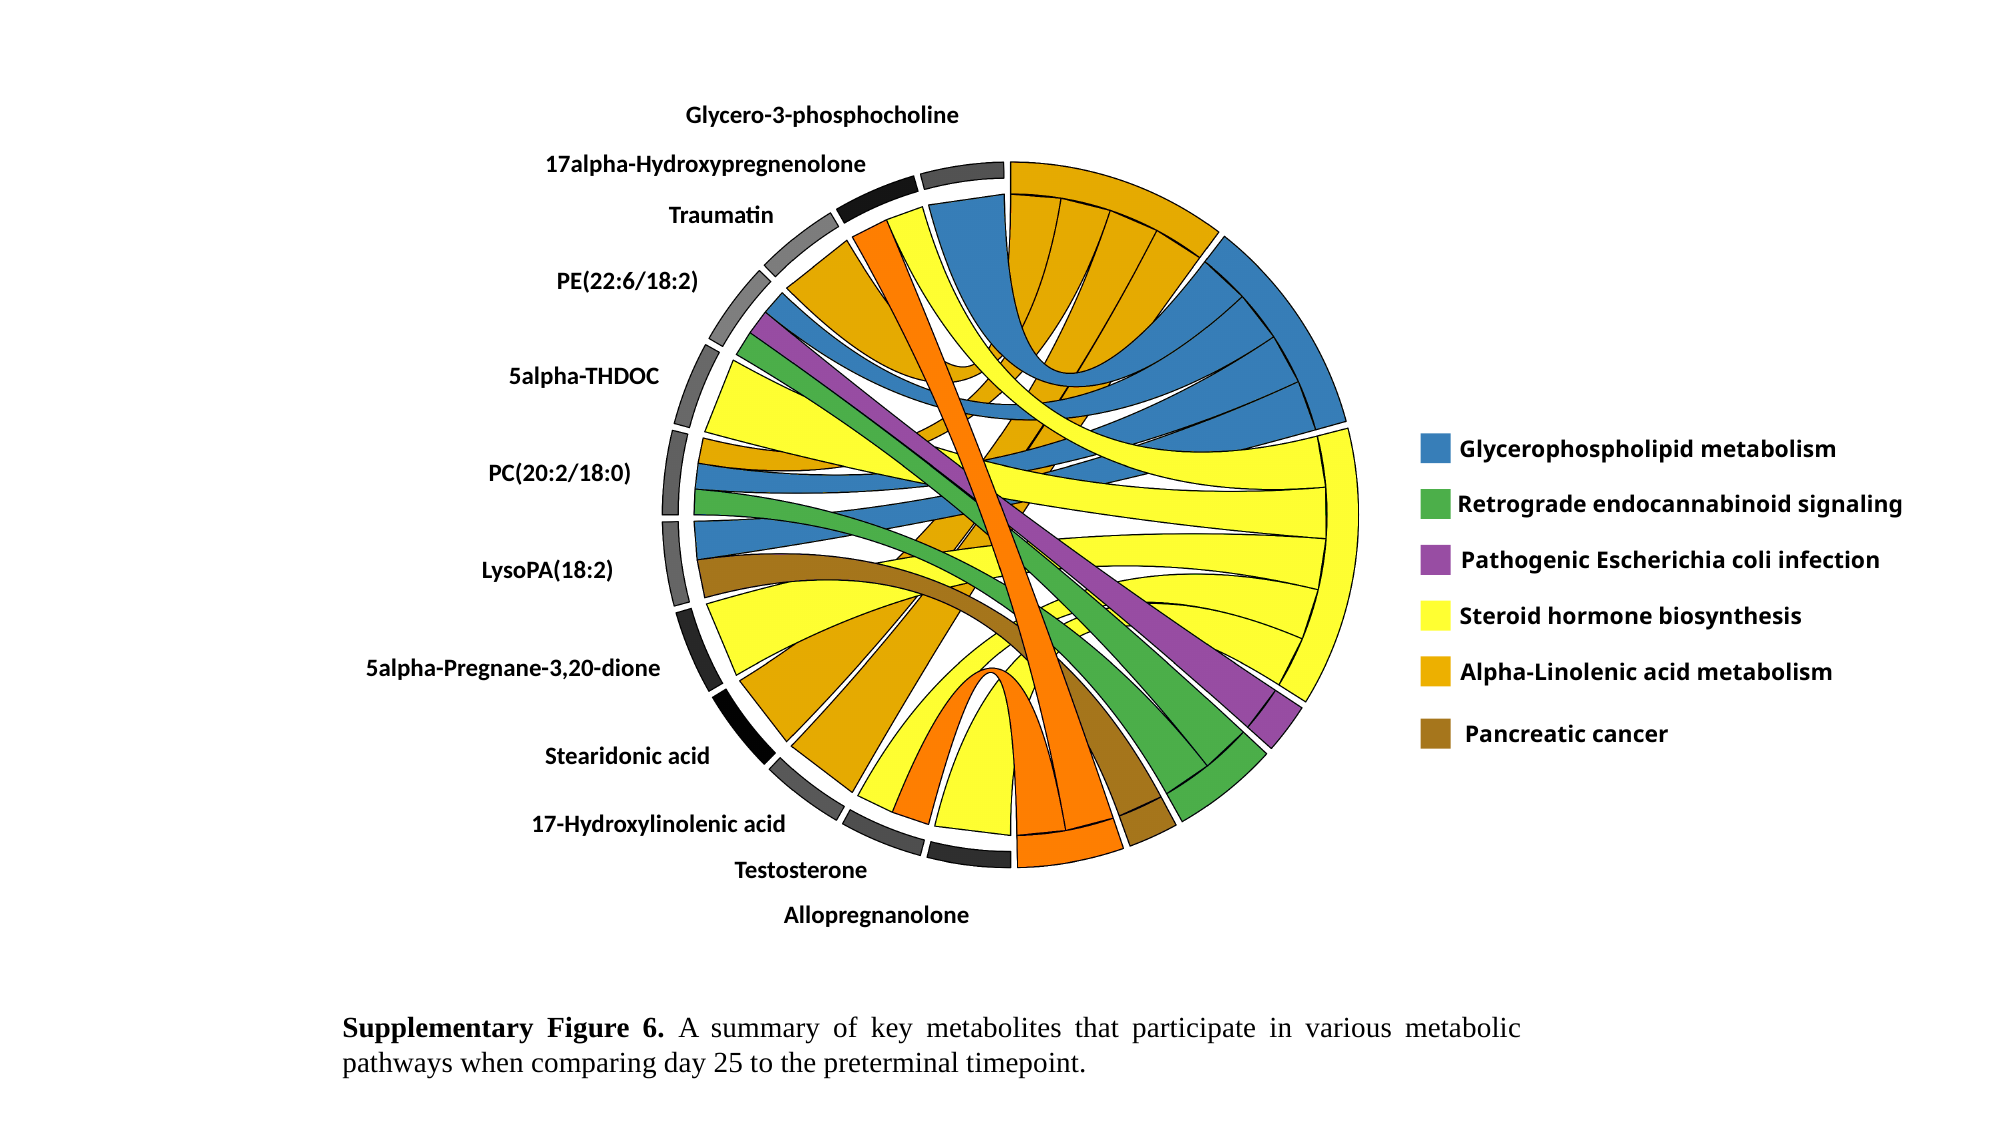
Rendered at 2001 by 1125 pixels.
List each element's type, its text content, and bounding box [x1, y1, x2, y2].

text_box Supplementary Figure 6. A summary of key metabolites that participate in various metabolic pathways when comparing day 25 to the preterminal timepoint. [327, 1000, 1537, 1086]
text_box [351, 69, 1911, 948]
